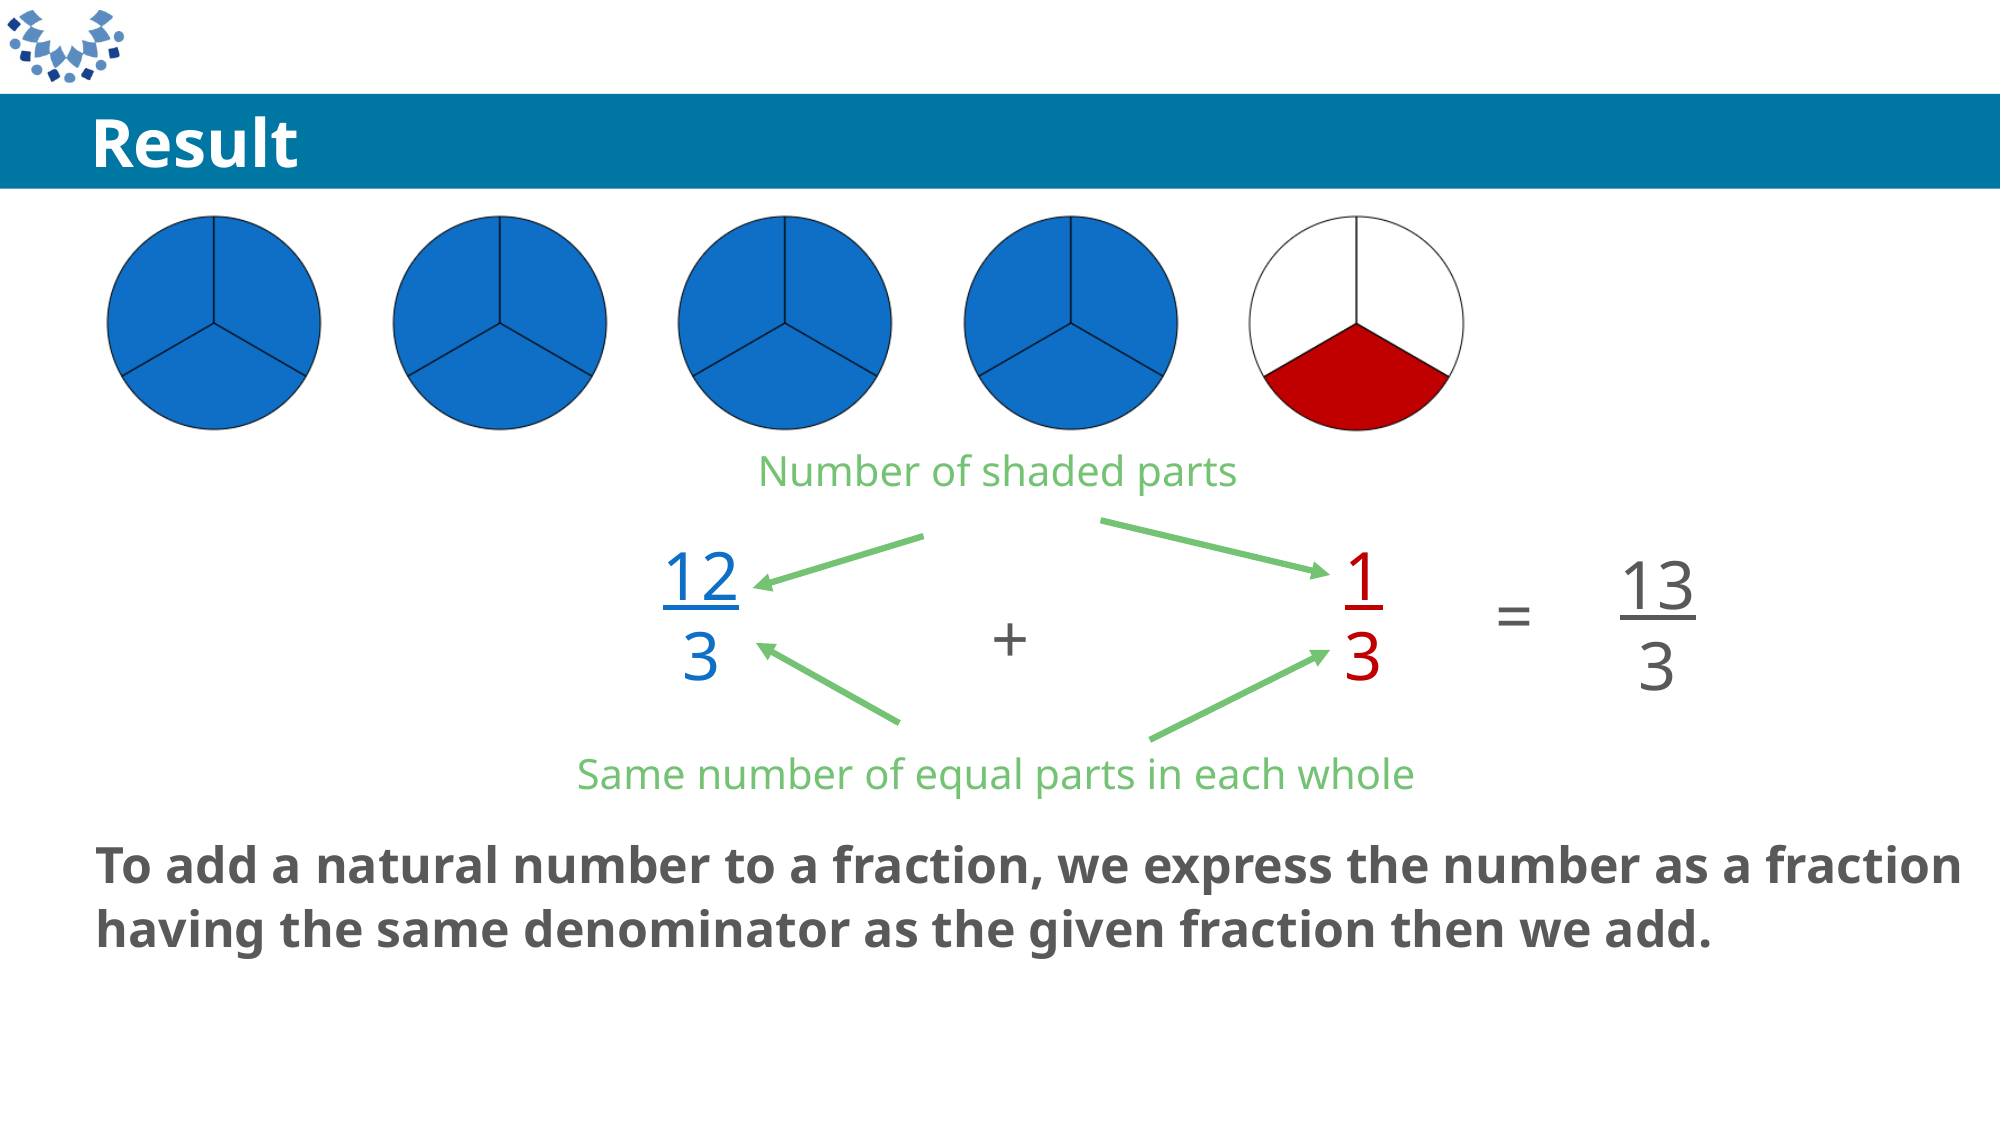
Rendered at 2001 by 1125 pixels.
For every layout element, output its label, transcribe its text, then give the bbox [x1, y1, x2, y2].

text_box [752, 535, 924, 589]
picture [0, 10, 129, 87]
text_box To add a natural number to a fraction, we express the number as a fraction having the same denominator as the given fraction then we add. [80, 821, 1991, 965]
picture [102, 211, 326, 436]
text_box = [1480, 566, 1541, 662]
picture [388, 211, 612, 436]
picture [673, 211, 898, 436]
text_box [1149, 649, 1331, 741]
picture [959, 211, 1183, 436]
picture [1244, 211, 1469, 436]
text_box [755, 642, 900, 724]
text_box Number of shaded parts [742, 436, 1258, 502]
text_box + [976, 589, 1036, 685]
text_box 13 3 [1601, 535, 1715, 711]
text_box 12 3 [629, 526, 773, 701]
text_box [1100, 520, 1331, 576]
text_box Same number of equal parts in each whole [562, 740, 1450, 806]
text_box 1 3 [1330, 526, 1398, 701]
text_box Result [0, 93, 2000, 189]
